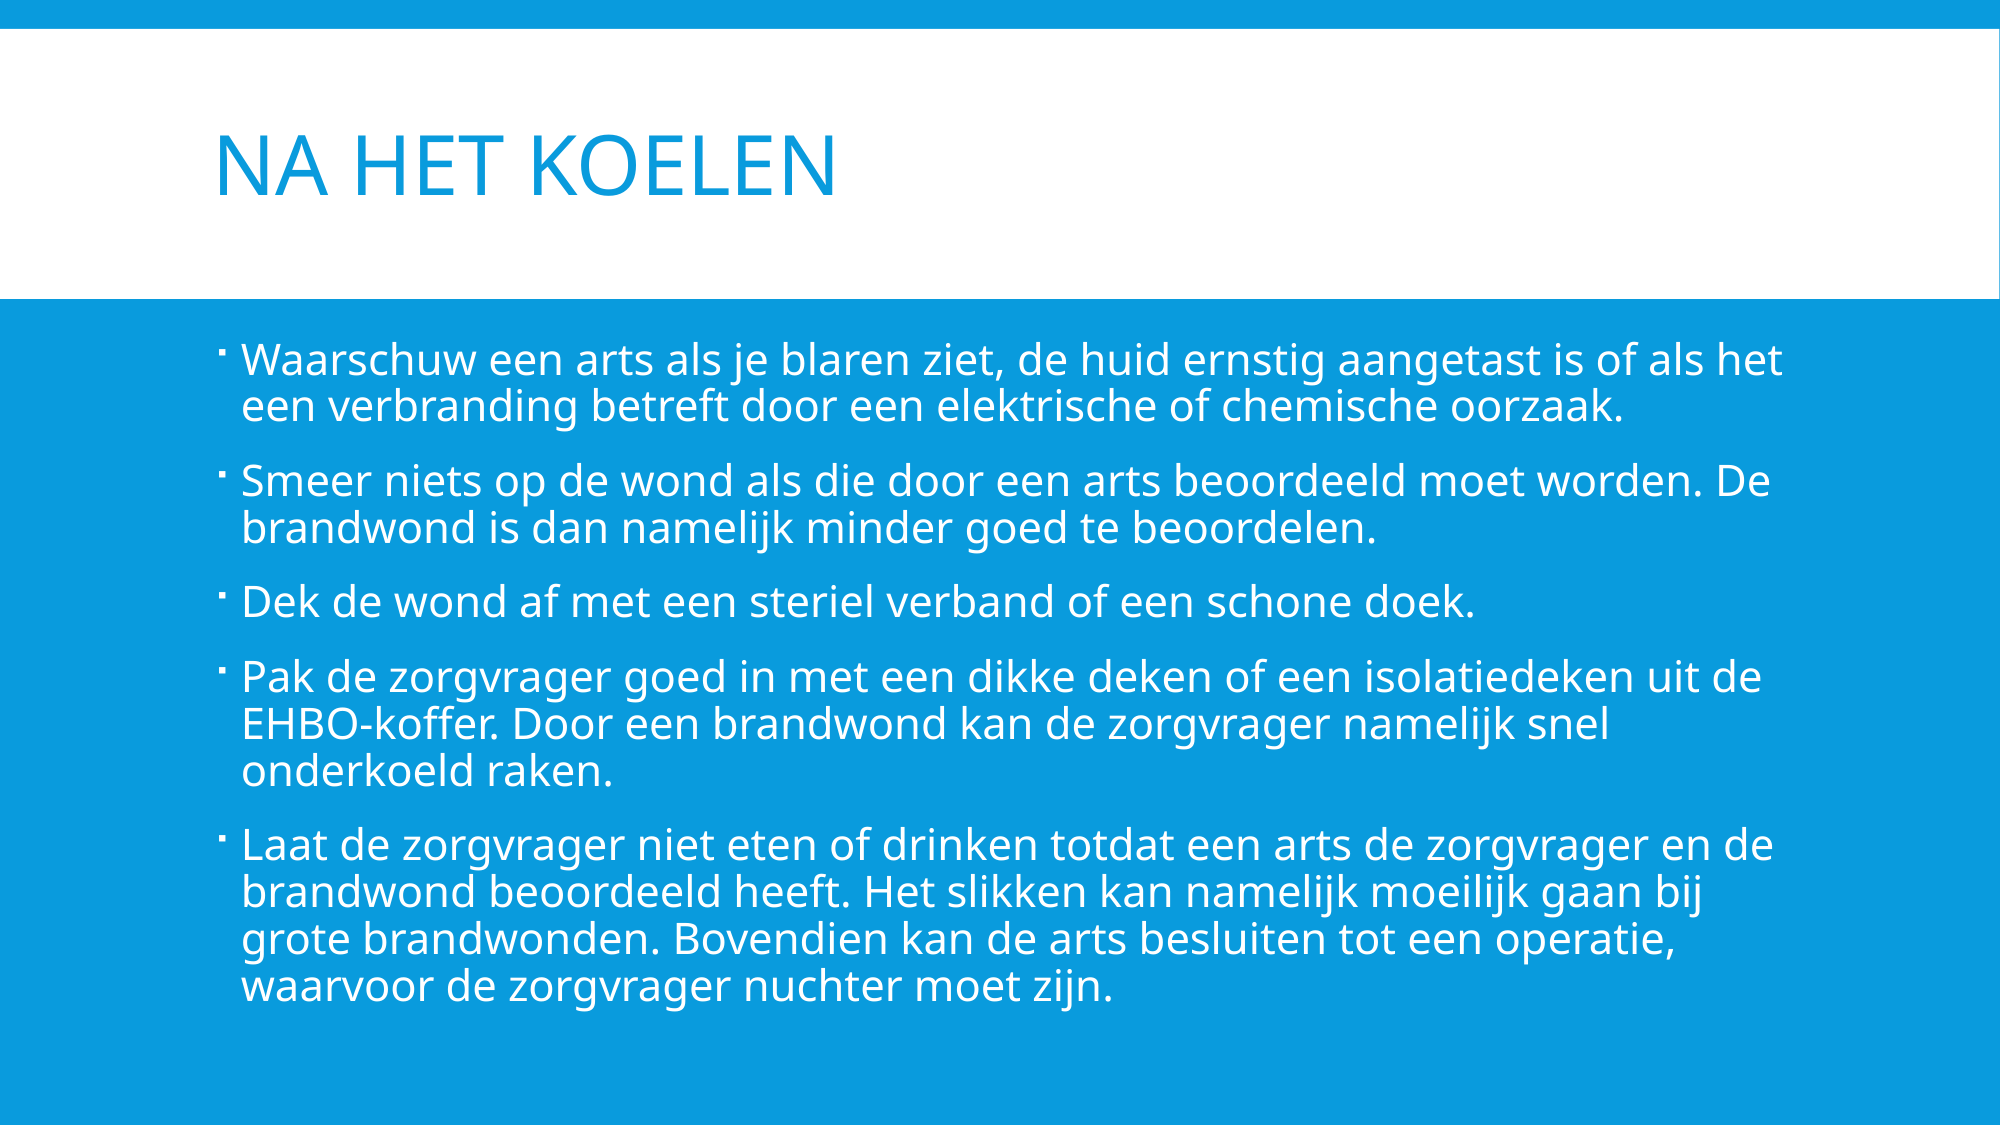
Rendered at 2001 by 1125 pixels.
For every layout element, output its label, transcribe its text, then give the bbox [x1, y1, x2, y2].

list Waarschuw een arts als je blaren ziet, de huid ernstig aangetast is of als het een verbranding betreft door een elektrische of chemische oorzaak. Smeer niets op de wond als die door een arts beoordeeld moet worden. De brandwond is dan namelijk minder goed te beoordelen. Dek de wond af met een steriel verband of een schone doek. Pak de zorgvrager goed in met een dikke deken of een isolatiedeken uit de EHBO-koffer. Door een brandwond kan de zorgvrager namelijk snel onderkoeld raken. Laat de zorgvrager niet eten of drinken totdat een arts de zorgvrager en de brandwond beoordeeld heeft. Het slikken kan namelijk moeilijk gaan bij grote brandwonden. Bovendien kan de arts besluiten tot een operatie, waarvoor de zorgvrager nuchter moet zijn. [197, 329, 1803, 1020]
title Na het koelen [197, 46, 1803, 295]
